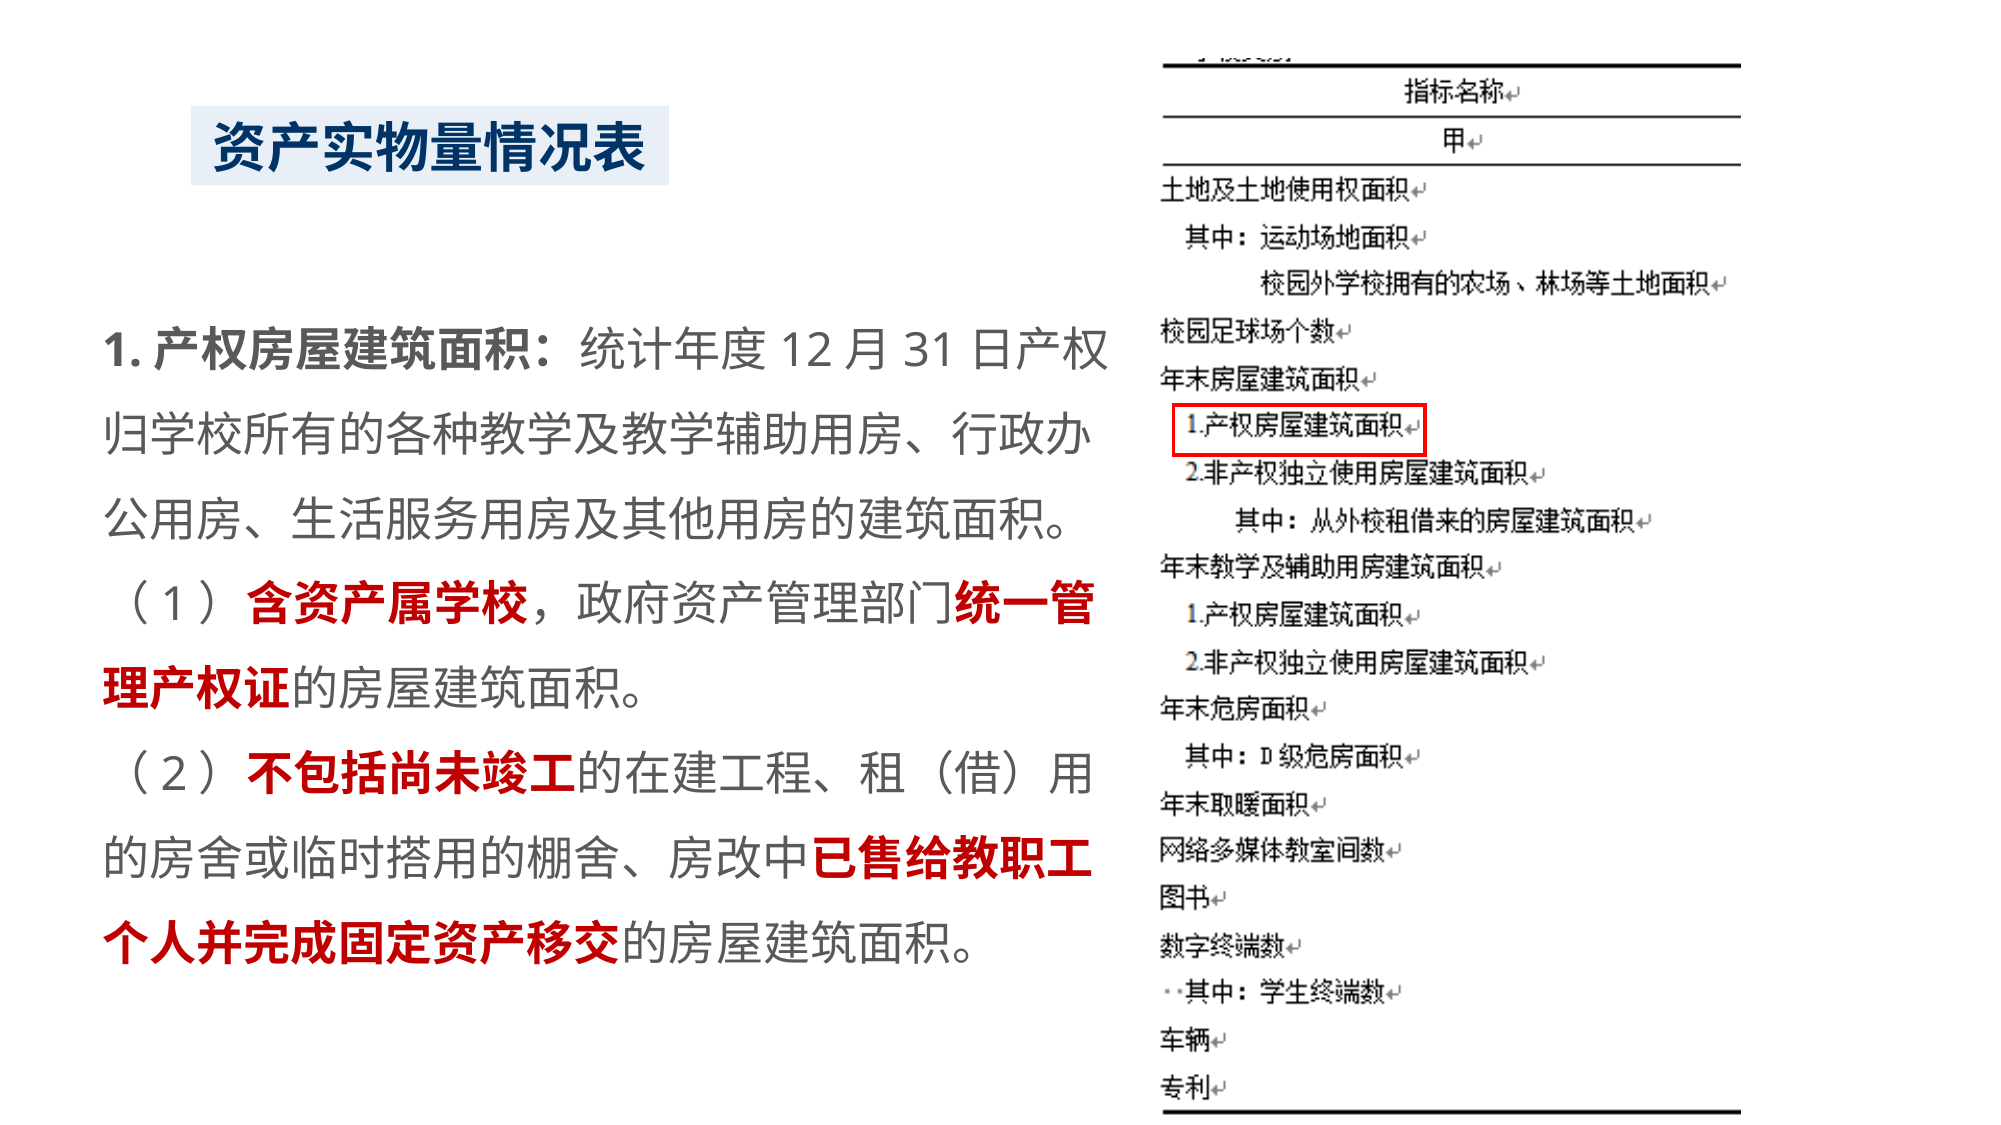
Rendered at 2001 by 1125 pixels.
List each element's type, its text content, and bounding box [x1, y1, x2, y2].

text_box 资产实物量情况表 [190, 105, 669, 186]
text_box 1.产权房屋建筑面积：统计年度12月31日产权归学校所有的各种教学及教学辅助用房、行政办公用房、生活服务用房及其他用房的建筑面积。 （1）含资产属学校，政府资产管理部门统一管理产权证的房屋建筑面积。 （2）不包括尚未竣工的在建工程、租（借）用的房舍或临时搭用的棚舍、房改中已售给教职工个人并完成固定资产移交的房屋建筑面积。 [75, 263, 1126, 977]
picture [1126, 58, 1741, 1122]
